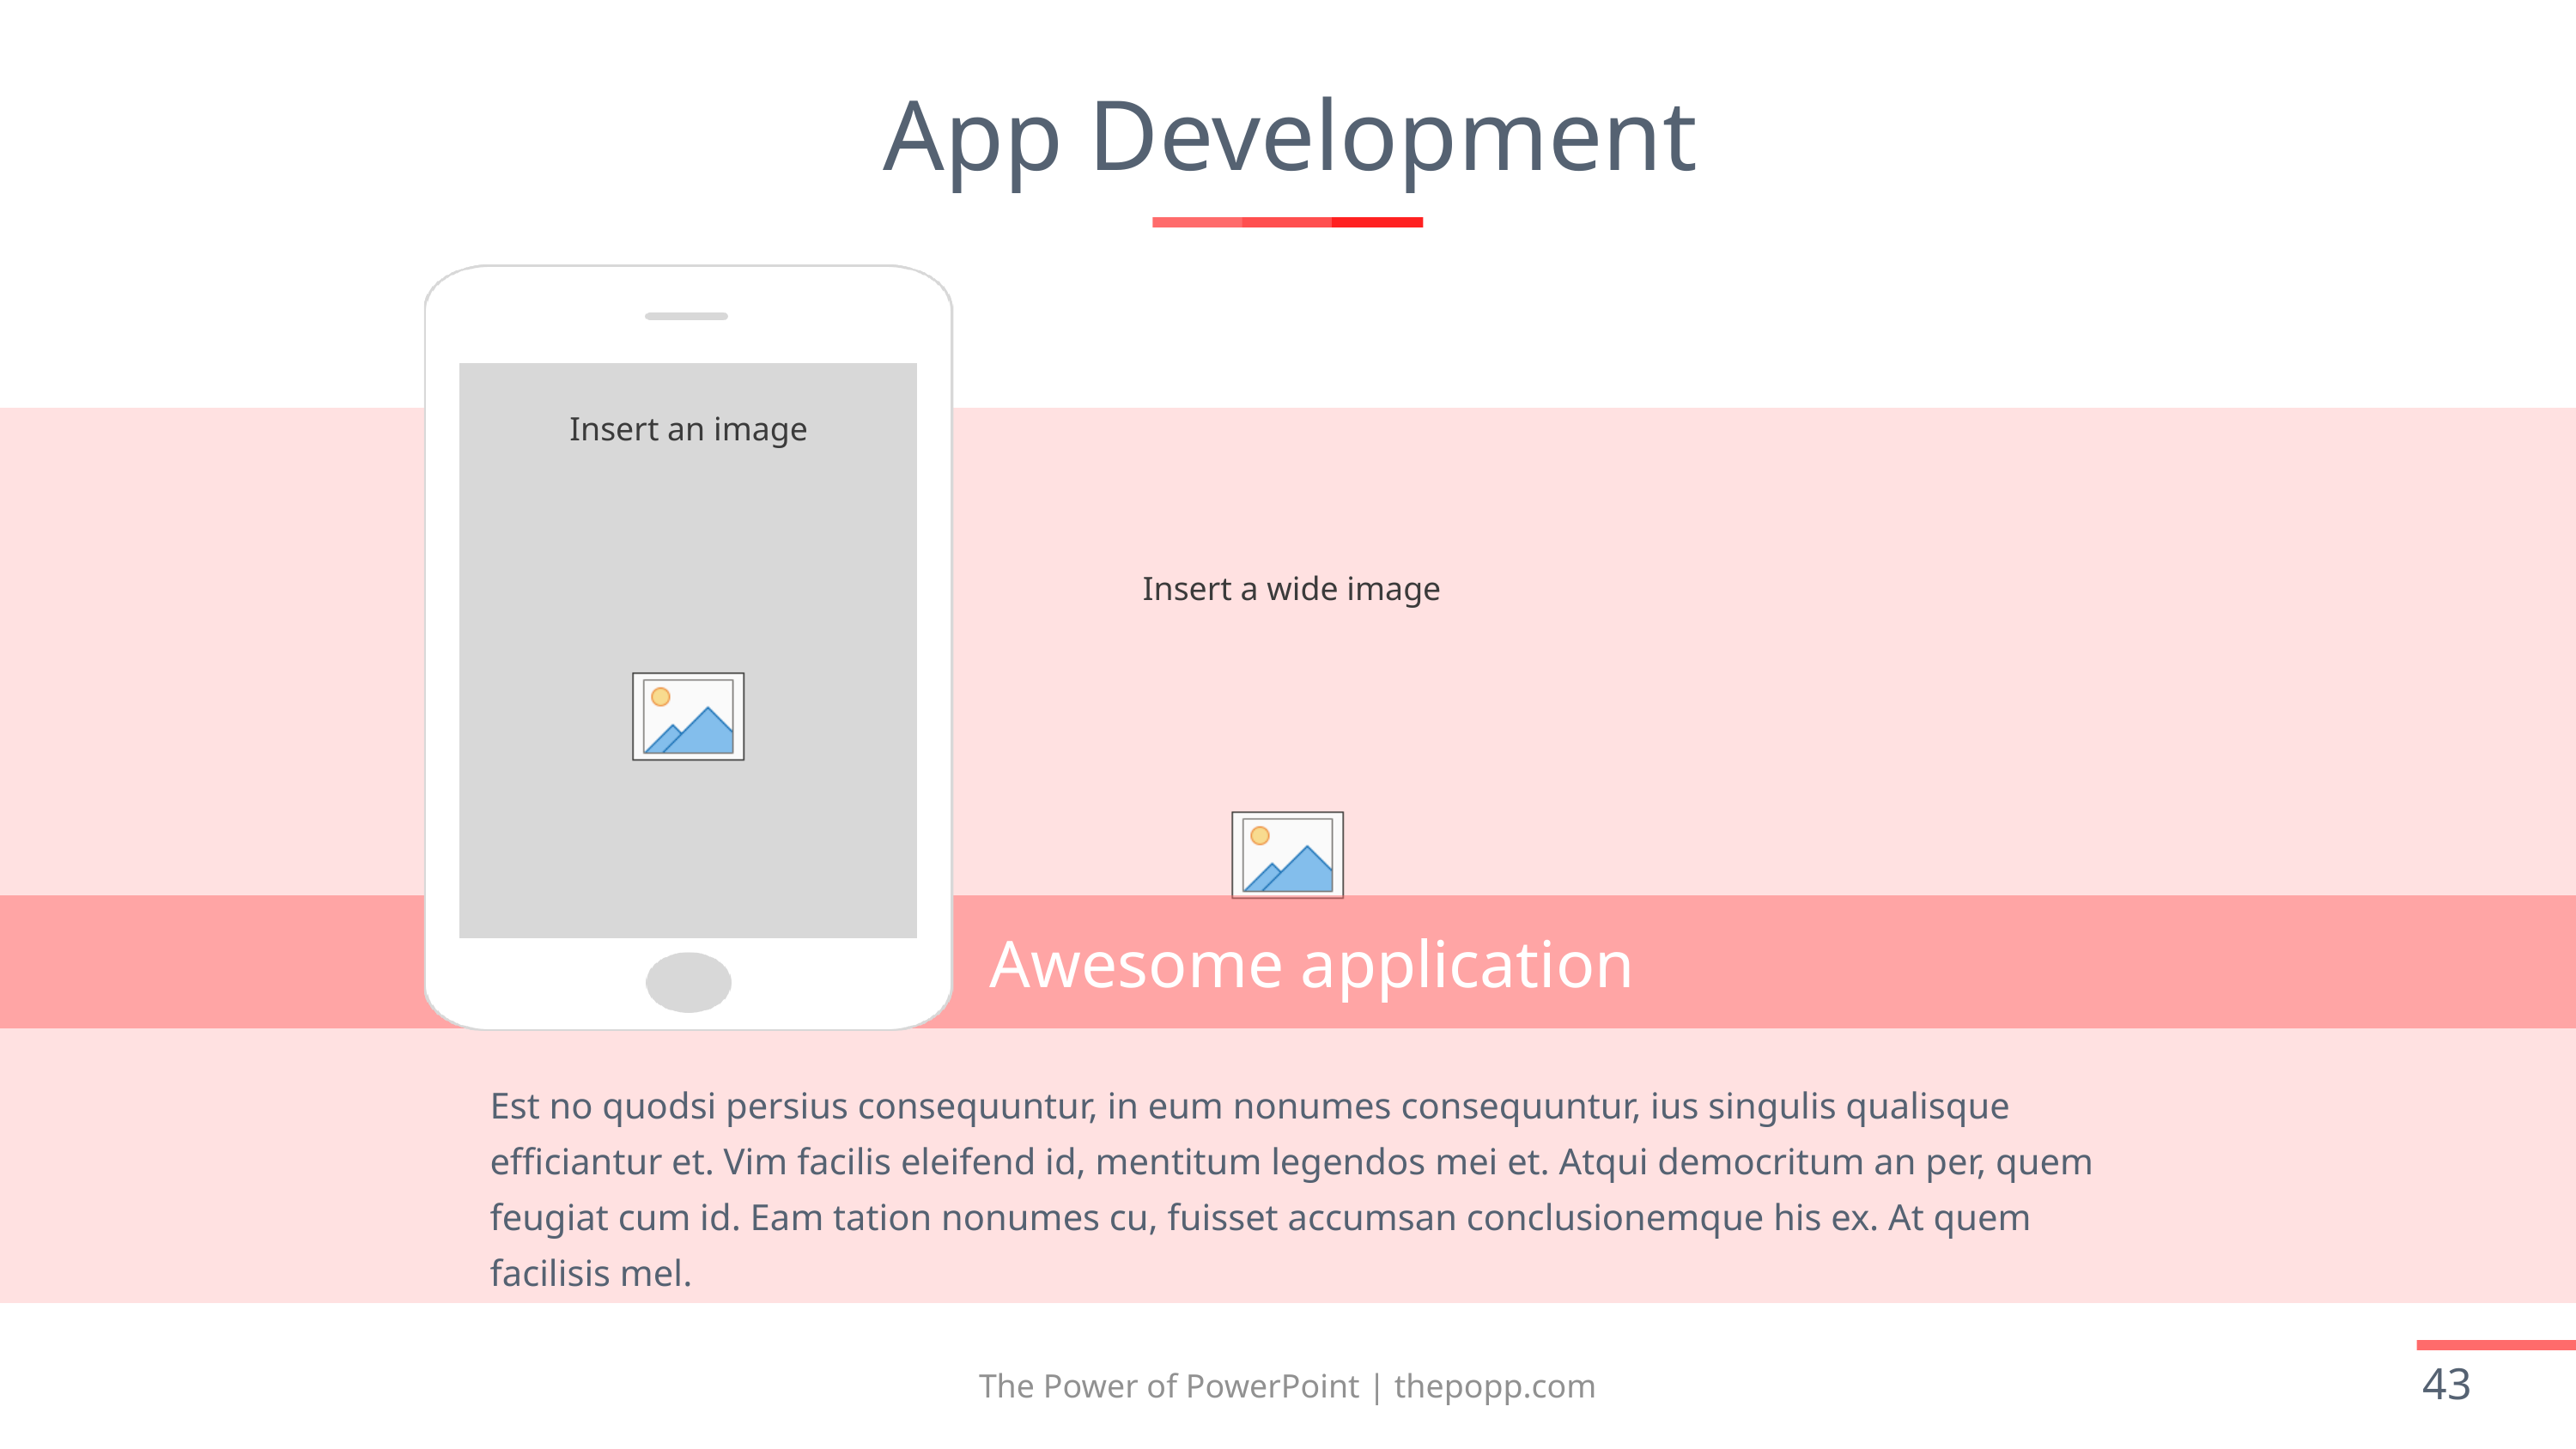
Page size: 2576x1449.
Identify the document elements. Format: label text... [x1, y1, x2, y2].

slide_number 43 [2409, 1351, 2576, 1421]
list [423, 264, 954, 407]
picture [0, 402, 2576, 1304]
title App Development [69, 49, 2512, 230]
footer The Power of PowerPoint | thepopp.com [853, 1349, 1723, 1427]
